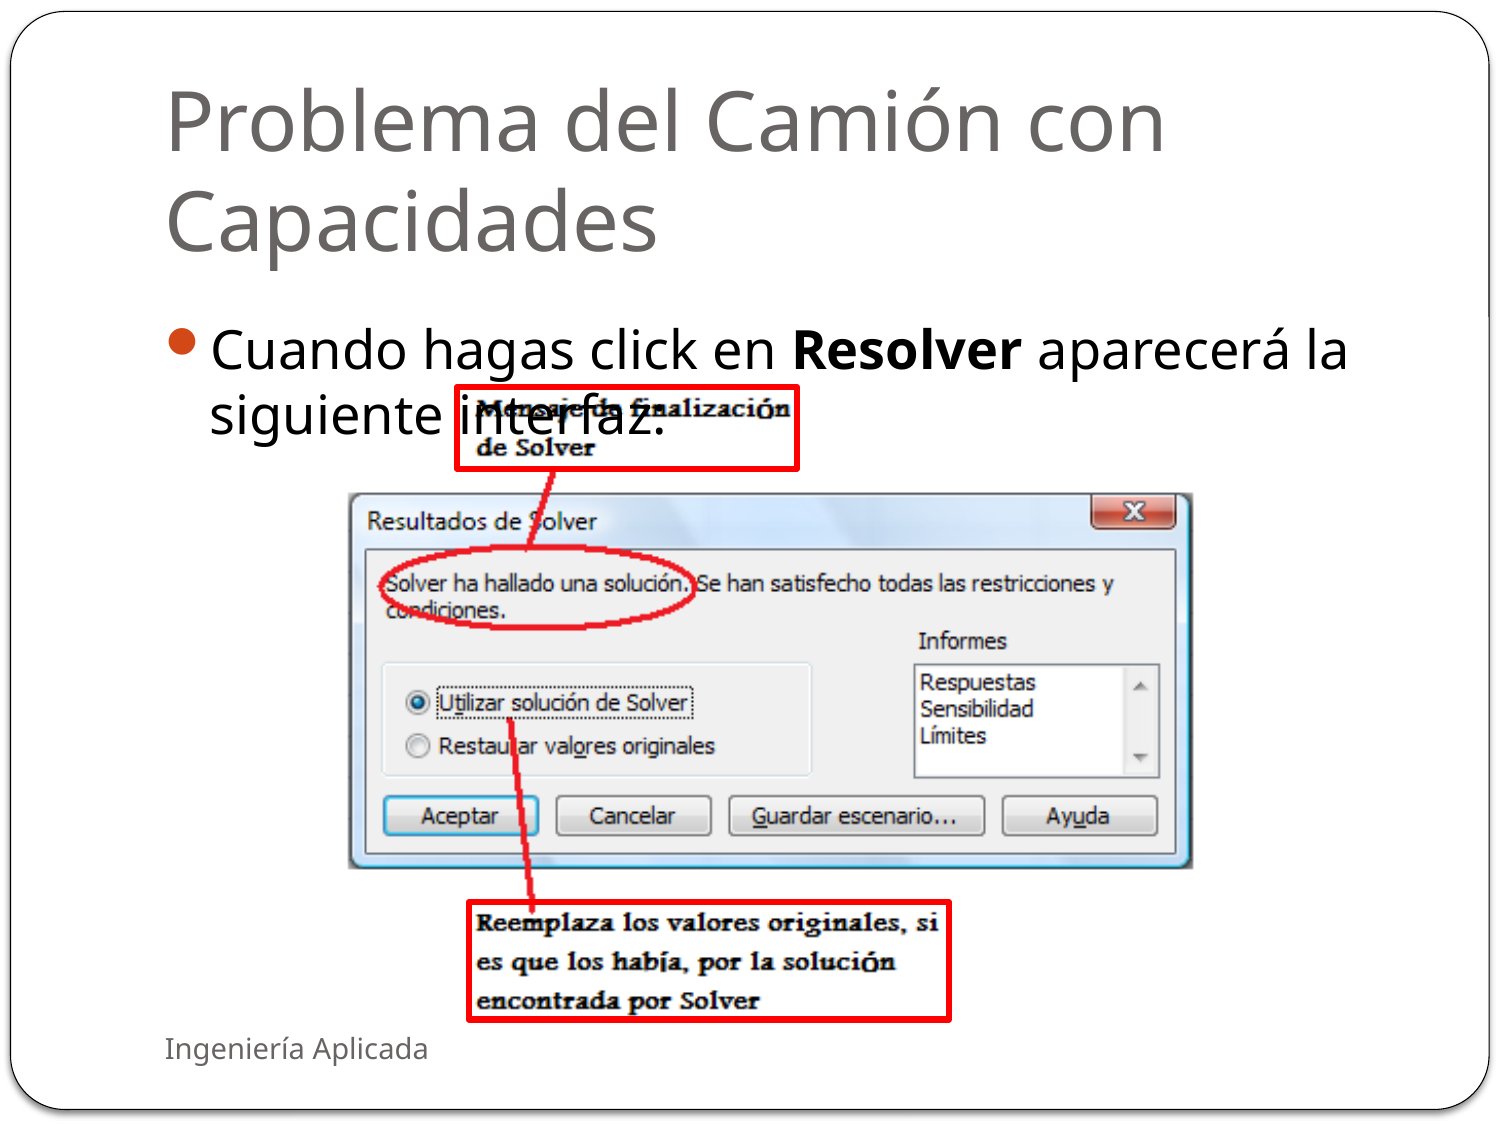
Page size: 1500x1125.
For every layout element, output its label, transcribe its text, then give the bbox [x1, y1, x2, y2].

picture [327, 374, 1208, 1029]
title Problema del Camión con Capacidades [150, 11, 1231, 283]
footer Ingeniería Aplicada [150, 1012, 800, 1088]
list Cuando hagas click en Resolver aparecerá la siguiente interfaz: [150, 307, 1425, 481]
